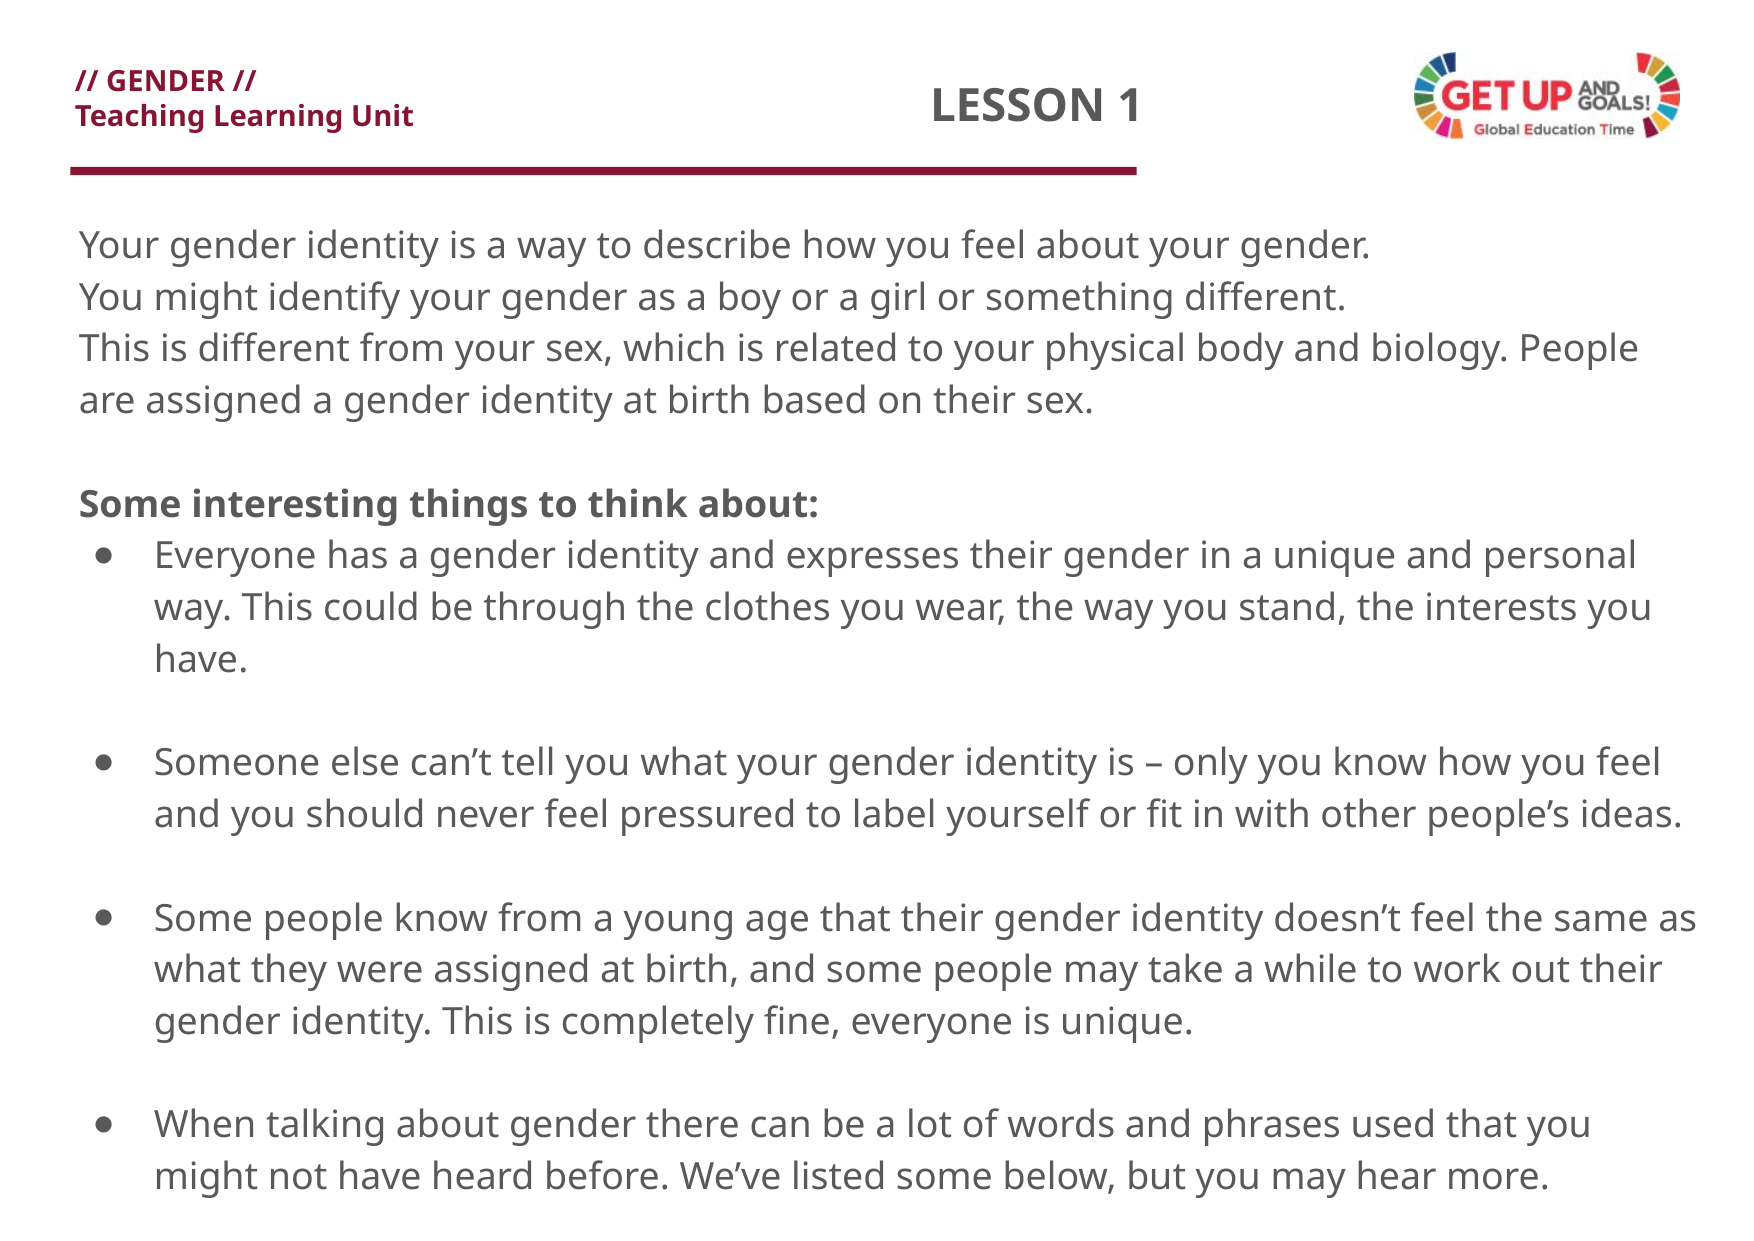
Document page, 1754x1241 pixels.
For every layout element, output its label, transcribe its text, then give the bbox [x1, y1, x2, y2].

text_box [59, 47, 1680, 176]
list Your gender identity is a way to describe how you feel about your gender. You might identify your gender as a boy or a girl or something different. This is different from your sex, which is related to your physical body and biology. People are assigned a gender identity at birth based on their sex. Some interesting things to think about: Everyone has a gender identity and expresses their gender in a unique and personal way. This could be through the clothes you wear, the way you stand, the interests you have. Someone else can’t tell you what your gender identity is – only you know how you feel and you should never feel pressured to label yourself or fit in with other people’s ideas. Some people know from a young age that their gender identity doesn’t feel the same as what they were assigned at birth, and some people may take a while to work out their gender identity. This is completely fine, everyone is unique. When talking about gender there can be a lot of words and phrases used that you might not have heard before. We’ve listed some below, but you may hear more. [59, 195, 1727, 1241]
